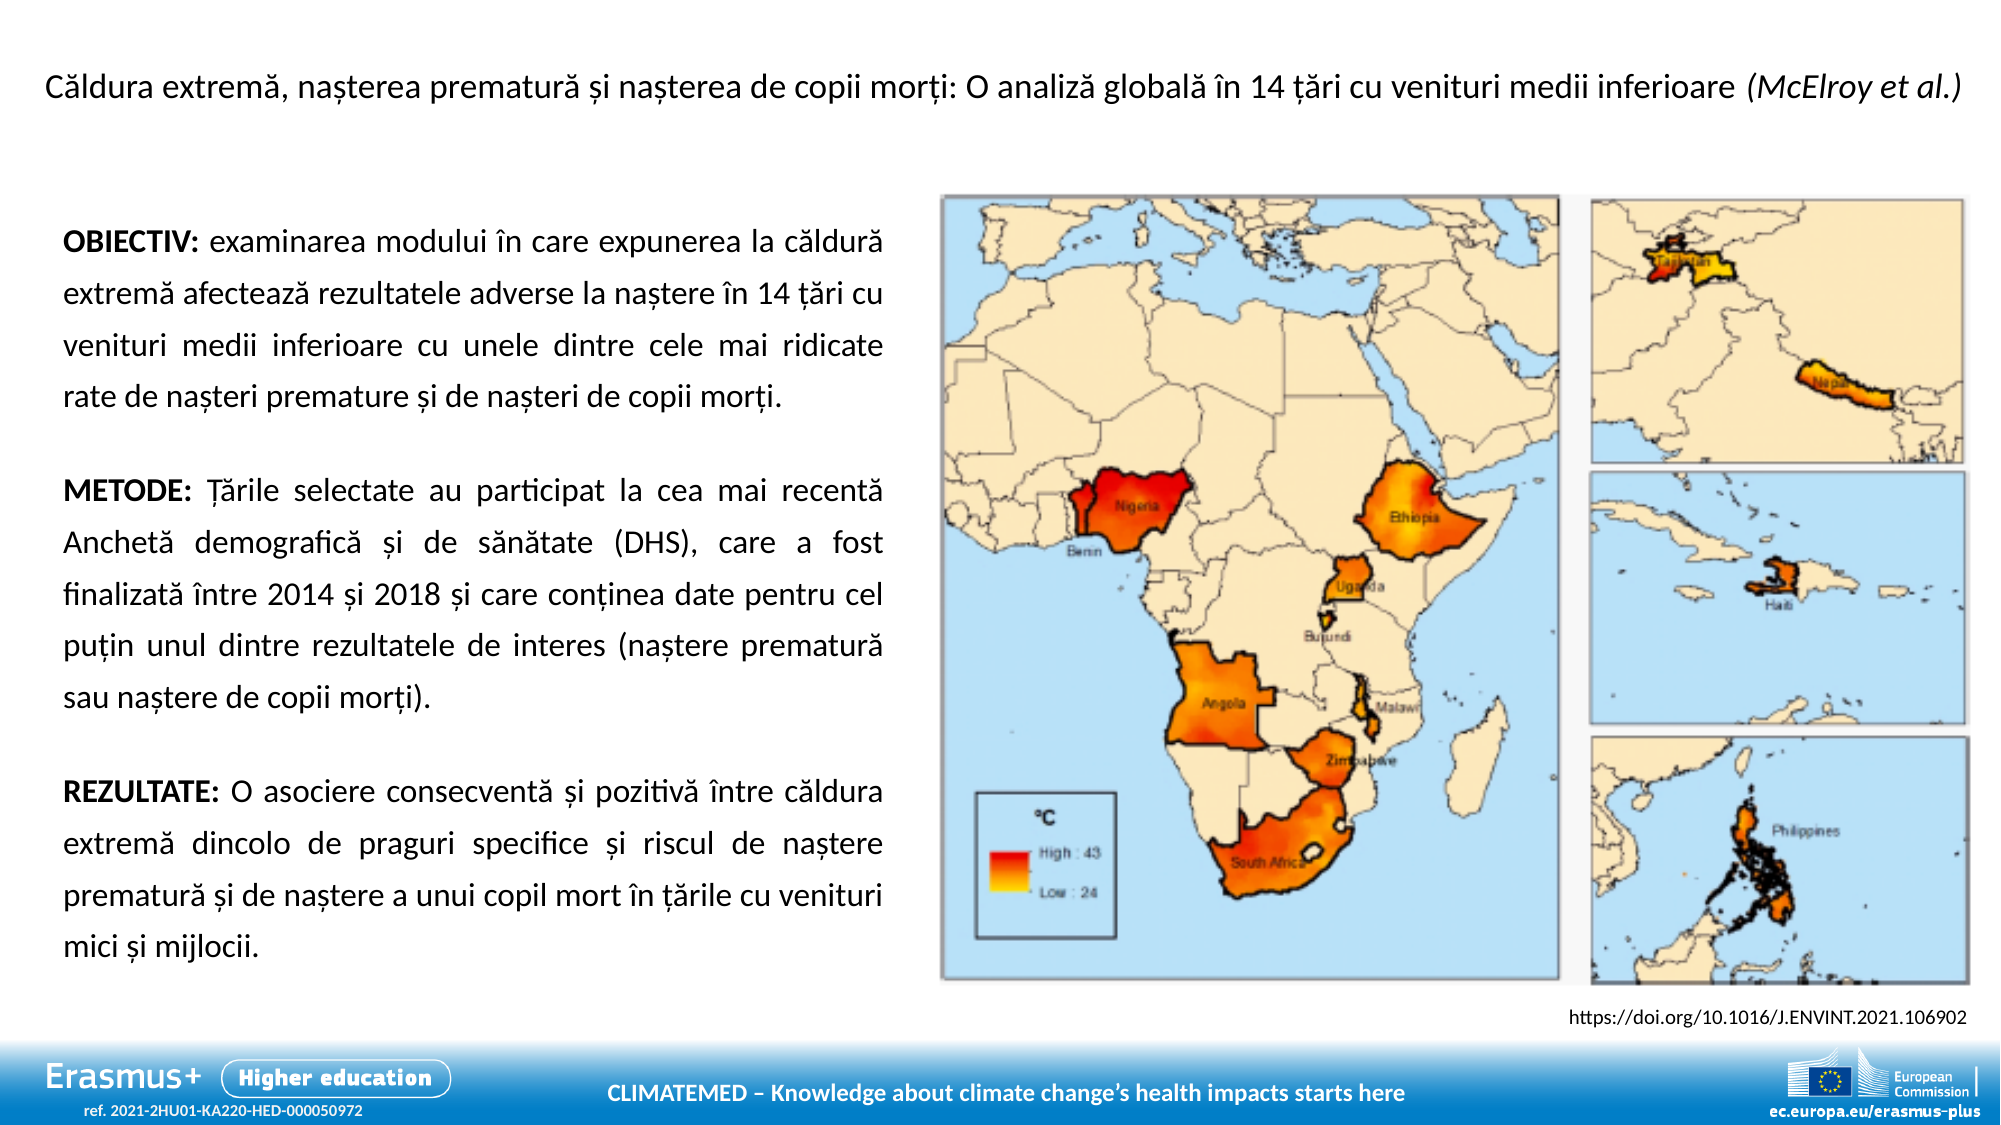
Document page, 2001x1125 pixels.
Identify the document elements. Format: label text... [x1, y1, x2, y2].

title Căldura extremă, nașterea prematură și nașterea de copii morți: O analiză globală în 14 țări cu venituri medii inferioare (McElroy et al.) [30, 41, 1982, 132]
list OBIECTIV: examinarea modului în care expunerea la căldură extremă afectează rezultatele adverse la naștere în 14 țări cu venituri medii inferioare cu unele dintre cele mai ridicate rate de nașteri premature și de nașteri de copii morți. METODE: Țările selectate au participat la cea mai recentă Anchetă demografică și de sănătate (DHS), care a fost finalizată între 2014 și 2018 și care conținea date pentru cel puțin unul dintre rezultatele de interes (naștere prematură sau naștere de copii morți). REZULTATE: O asociere consecventă și pozitivă între căldura extremă dincolo de praguri specifice și riscul de naștere prematură și de naștere a unui copil mort în țările cu venituri mici și mijlocii. [48, 199, 900, 1037]
text_box https://doi.org/10.1016/J.ENVINT.2021.106902 [1212, 997, 1982, 1036]
picture [0, 177, 2000, 1125]
